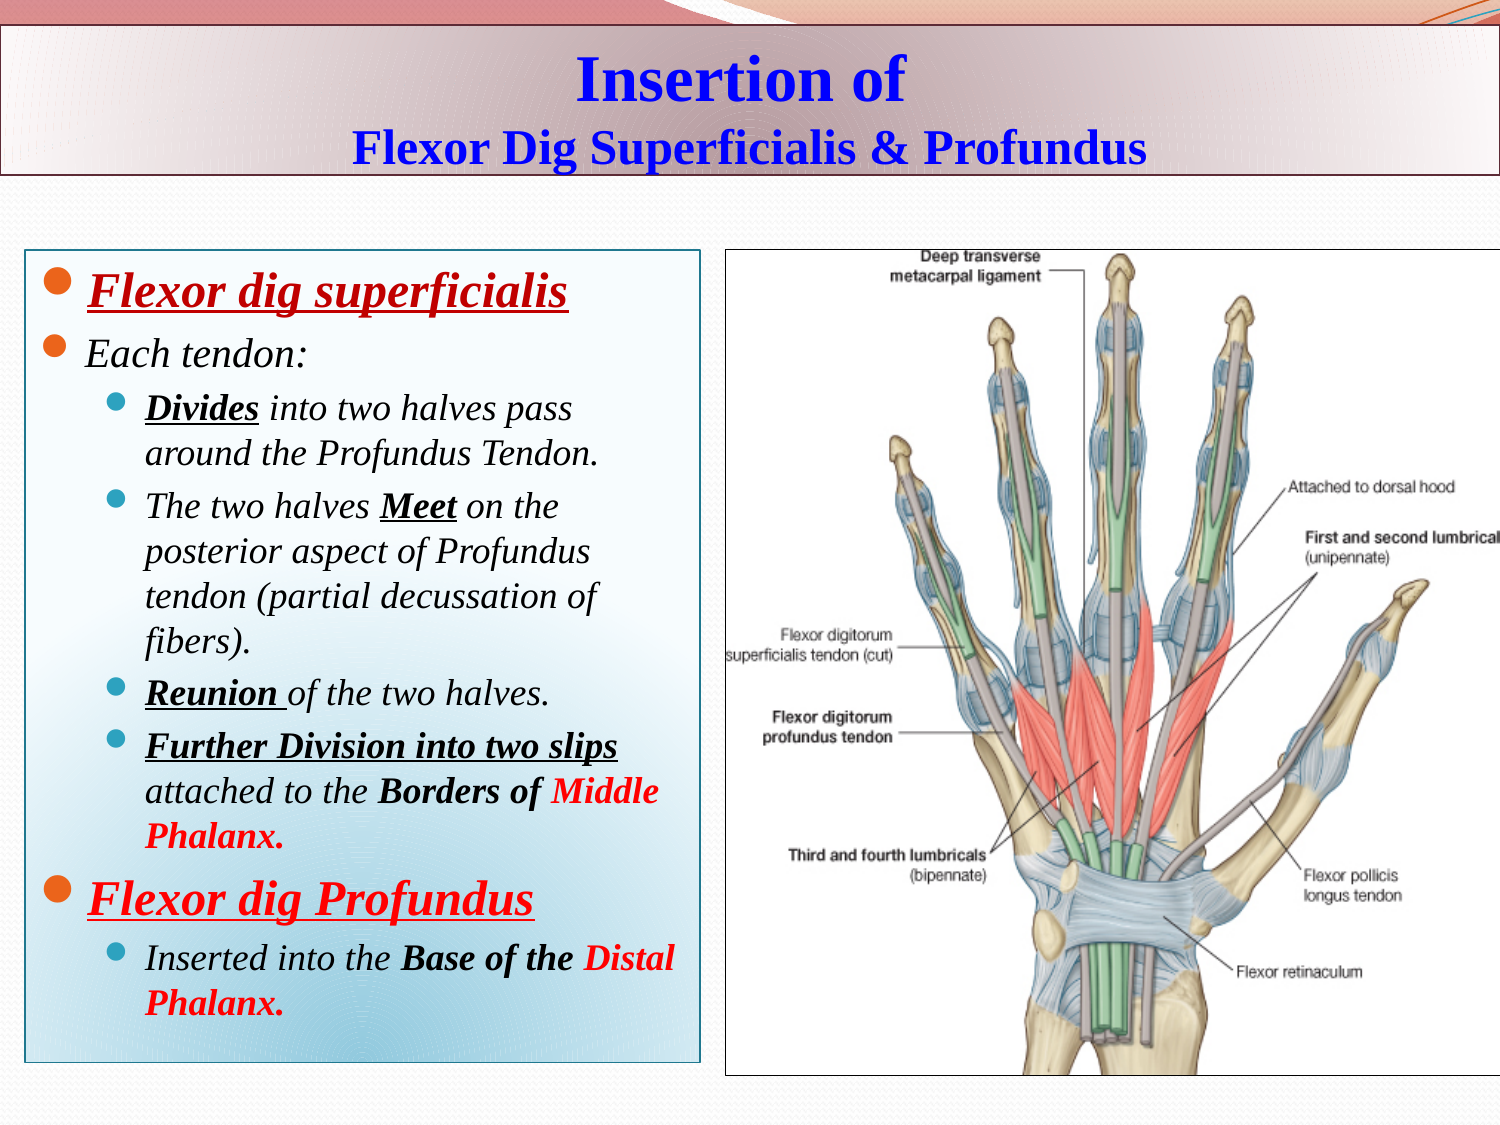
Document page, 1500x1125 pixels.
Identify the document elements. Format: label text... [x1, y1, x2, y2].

title Insertion of Flexor Dig Superficialis & Profundus [0, 24, 1500, 176]
list Flexor dig superficialis Each tendon: Divides into two halves pass around the Profundus Tendon. The two halves Meet on the posterior aspect of Profundus tendon (partial decussation of fibers). Reunion of the two halves. Further Division into two slips attached to the Borders of Middle Phalanx. Flexor dig Profundus Inserted into the Base of the Distal Phalanx. [24, 249, 701, 1063]
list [724, 249, 1500, 1076]
